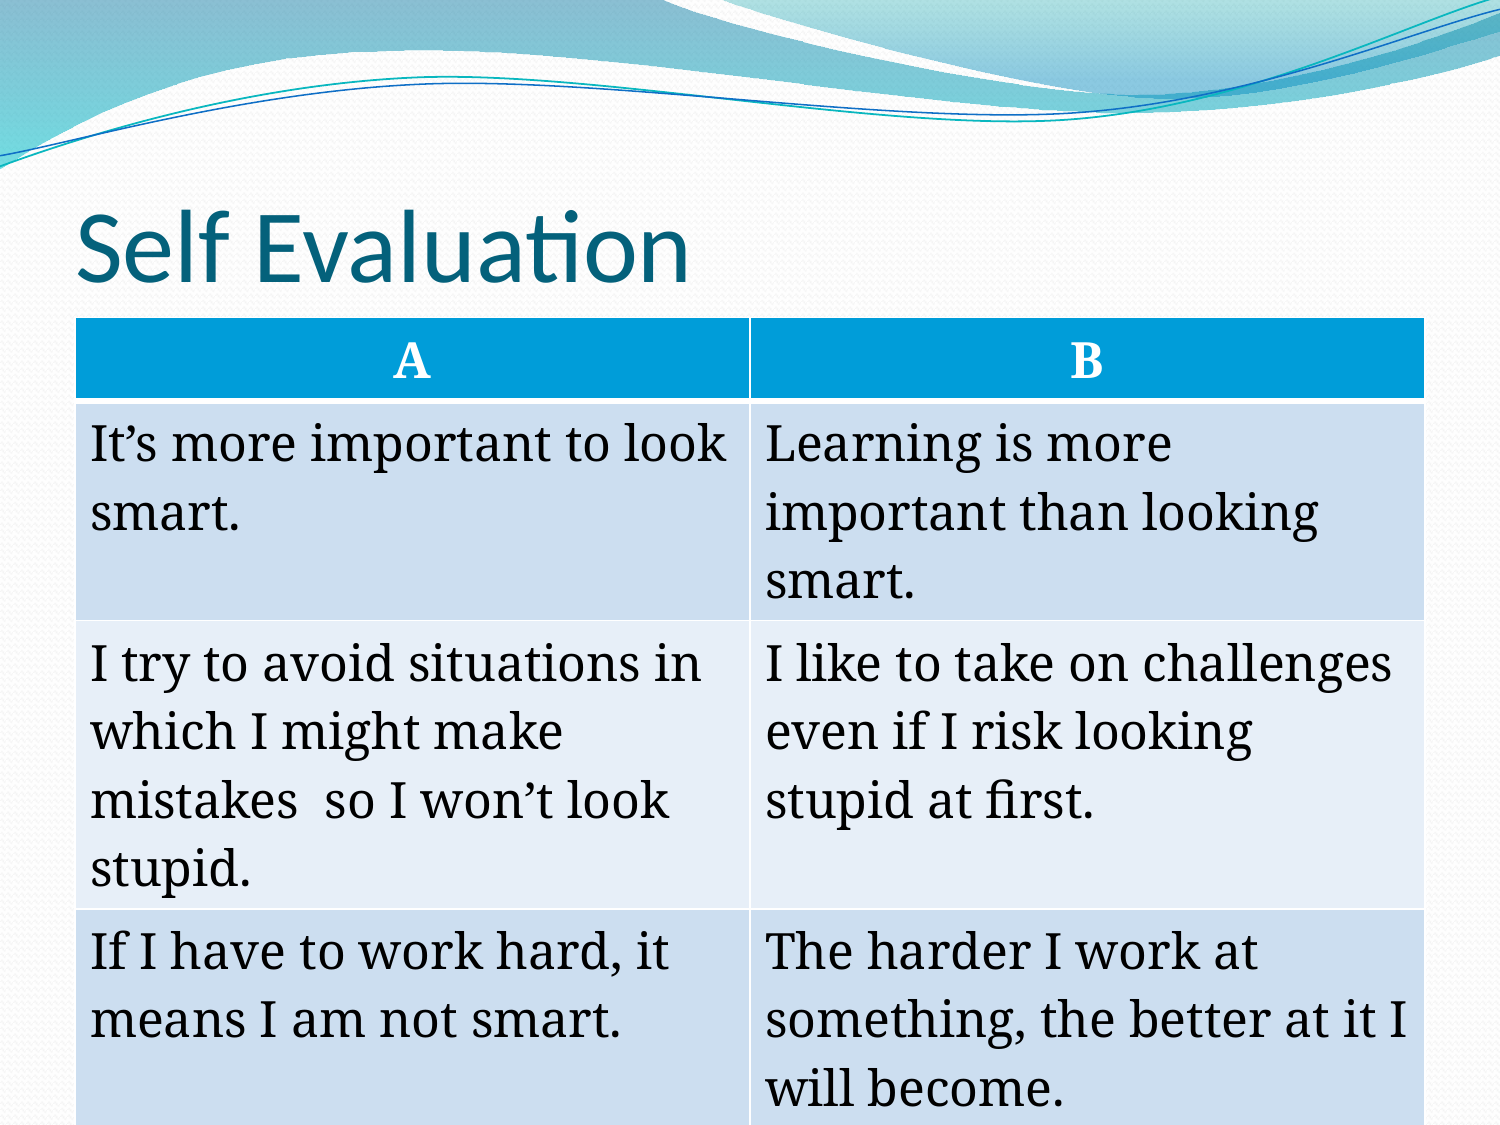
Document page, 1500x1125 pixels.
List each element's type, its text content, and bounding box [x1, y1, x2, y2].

table_cell I like to take on challenges even if I risk looking stupid at first. [751, 621, 1424, 908]
table_header A [76, 318, 749, 398]
title Self Evaluation [75, 115, 1425, 303]
table_header B [751, 318, 1424, 398]
table_cell If I have to work hard, it means I am not smart. [76, 910, 749, 1125]
table_cell It’s more important to look smart. [76, 404, 749, 620]
table_cell Learning is more important than looking smart. [751, 404, 1424, 620]
table_cell I try to avoid situations in which I might make mistakes so I won’t look stupid. [76, 621, 749, 908]
table_cell The harder I work at something, the better at it I will become. [751, 910, 1424, 1125]
